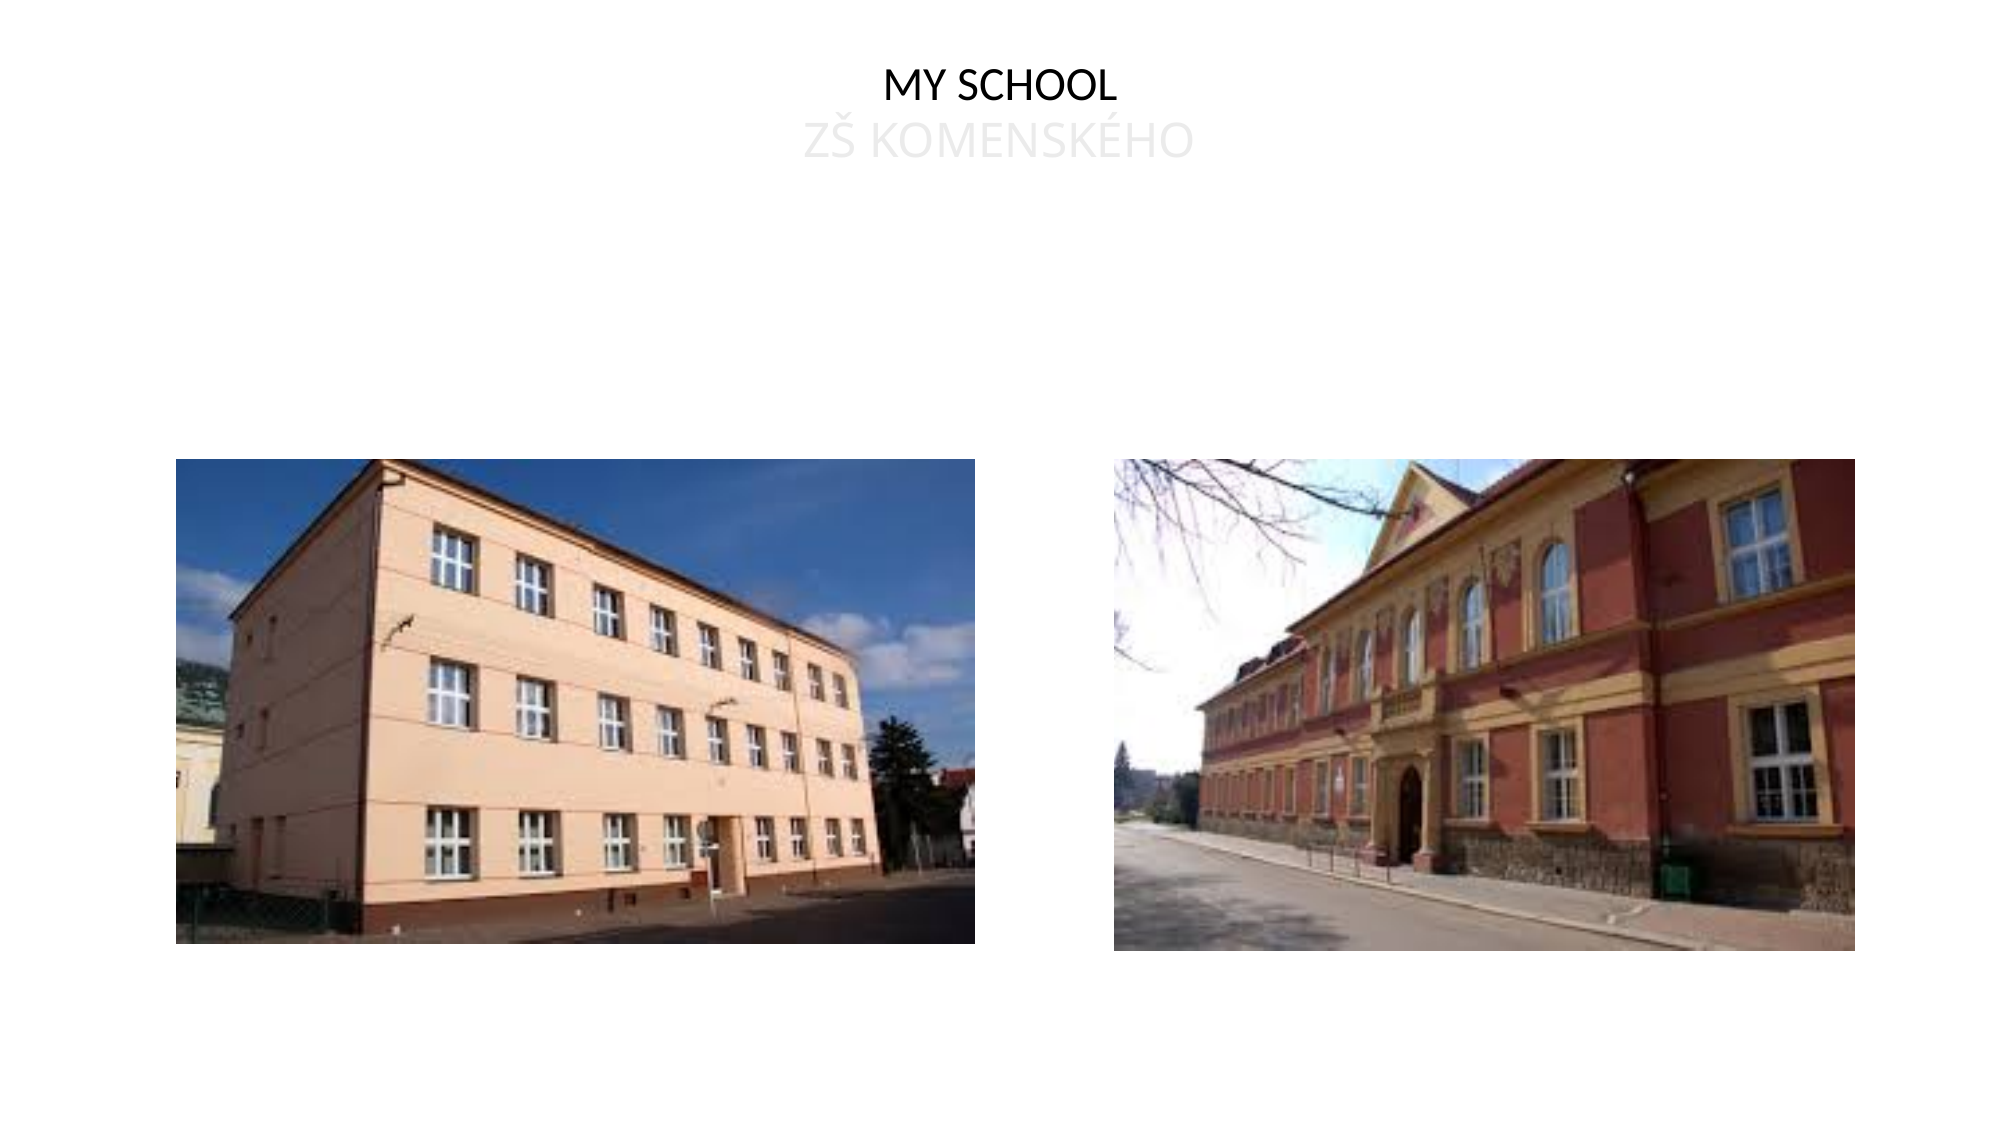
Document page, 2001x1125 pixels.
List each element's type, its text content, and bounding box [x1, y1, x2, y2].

title MY SCHOOL ZŠ KOMENSKÉHO [99, 45, 1900, 233]
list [176, 459, 975, 945]
picture [1113, 459, 1855, 951]
